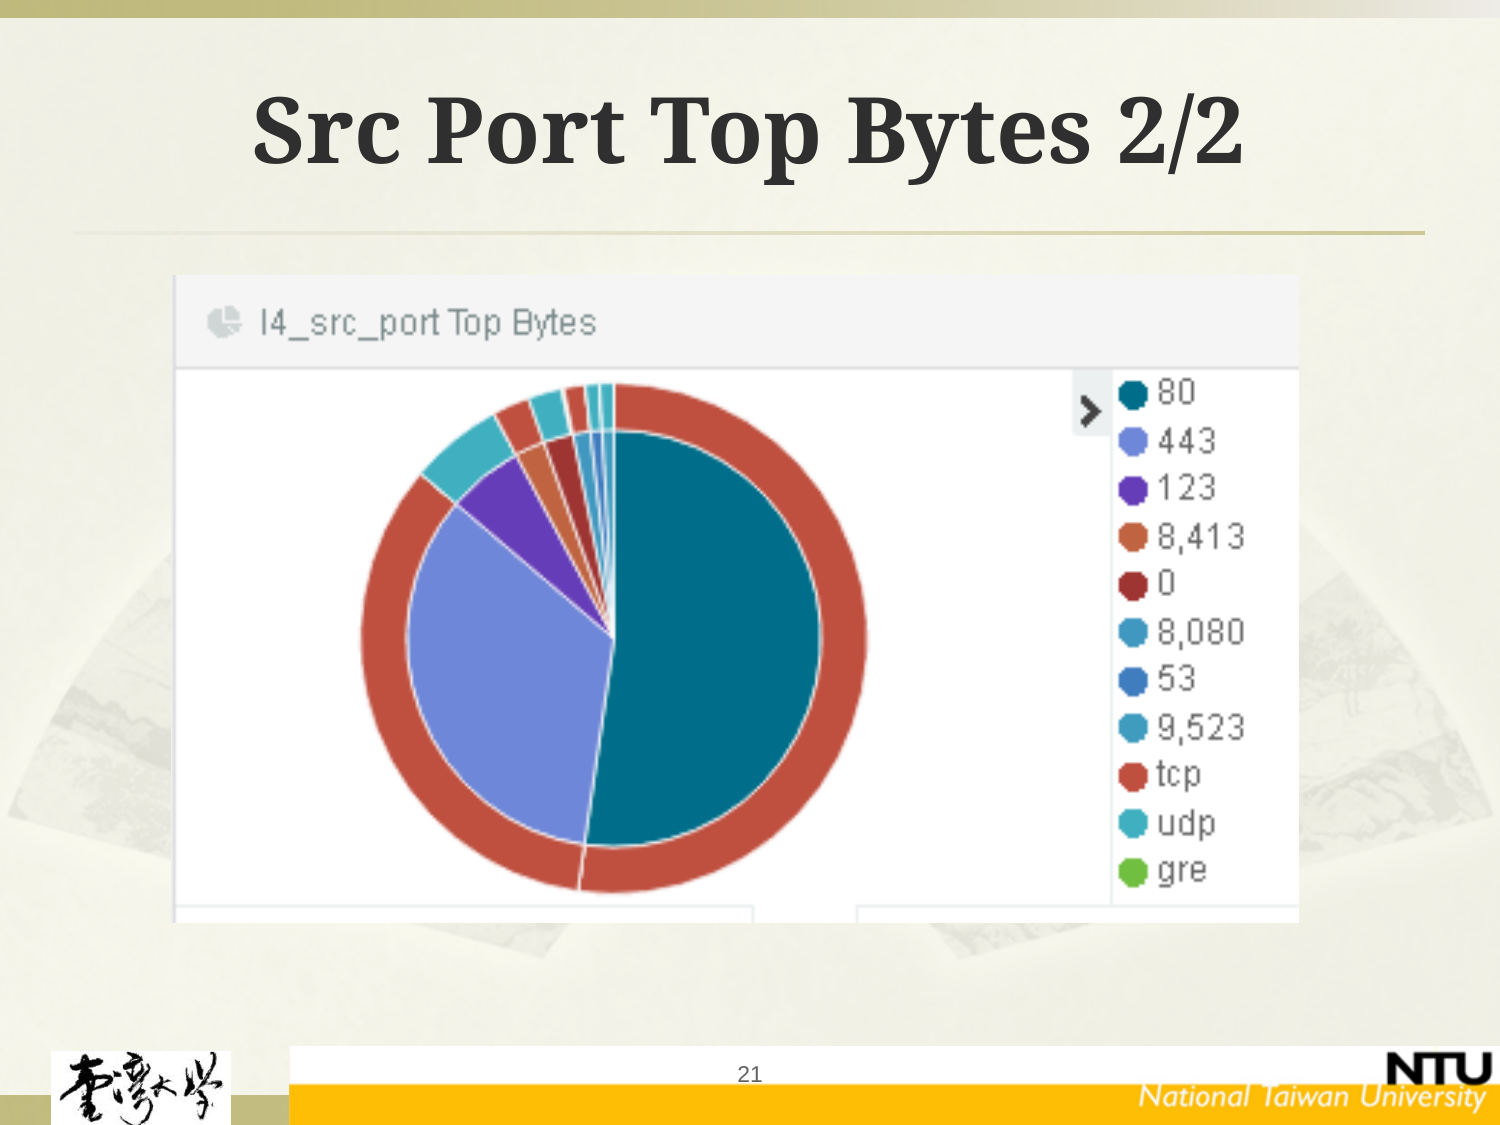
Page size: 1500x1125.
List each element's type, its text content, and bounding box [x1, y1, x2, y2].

picture [170, 274, 1299, 924]
title Src Port Top Bytes 2/2 [75, 45, 1425, 209]
picture [289, 1046, 1500, 1125]
slide_number 21 [675, 1050, 825, 1097]
picture [51, 1051, 231, 1125]
